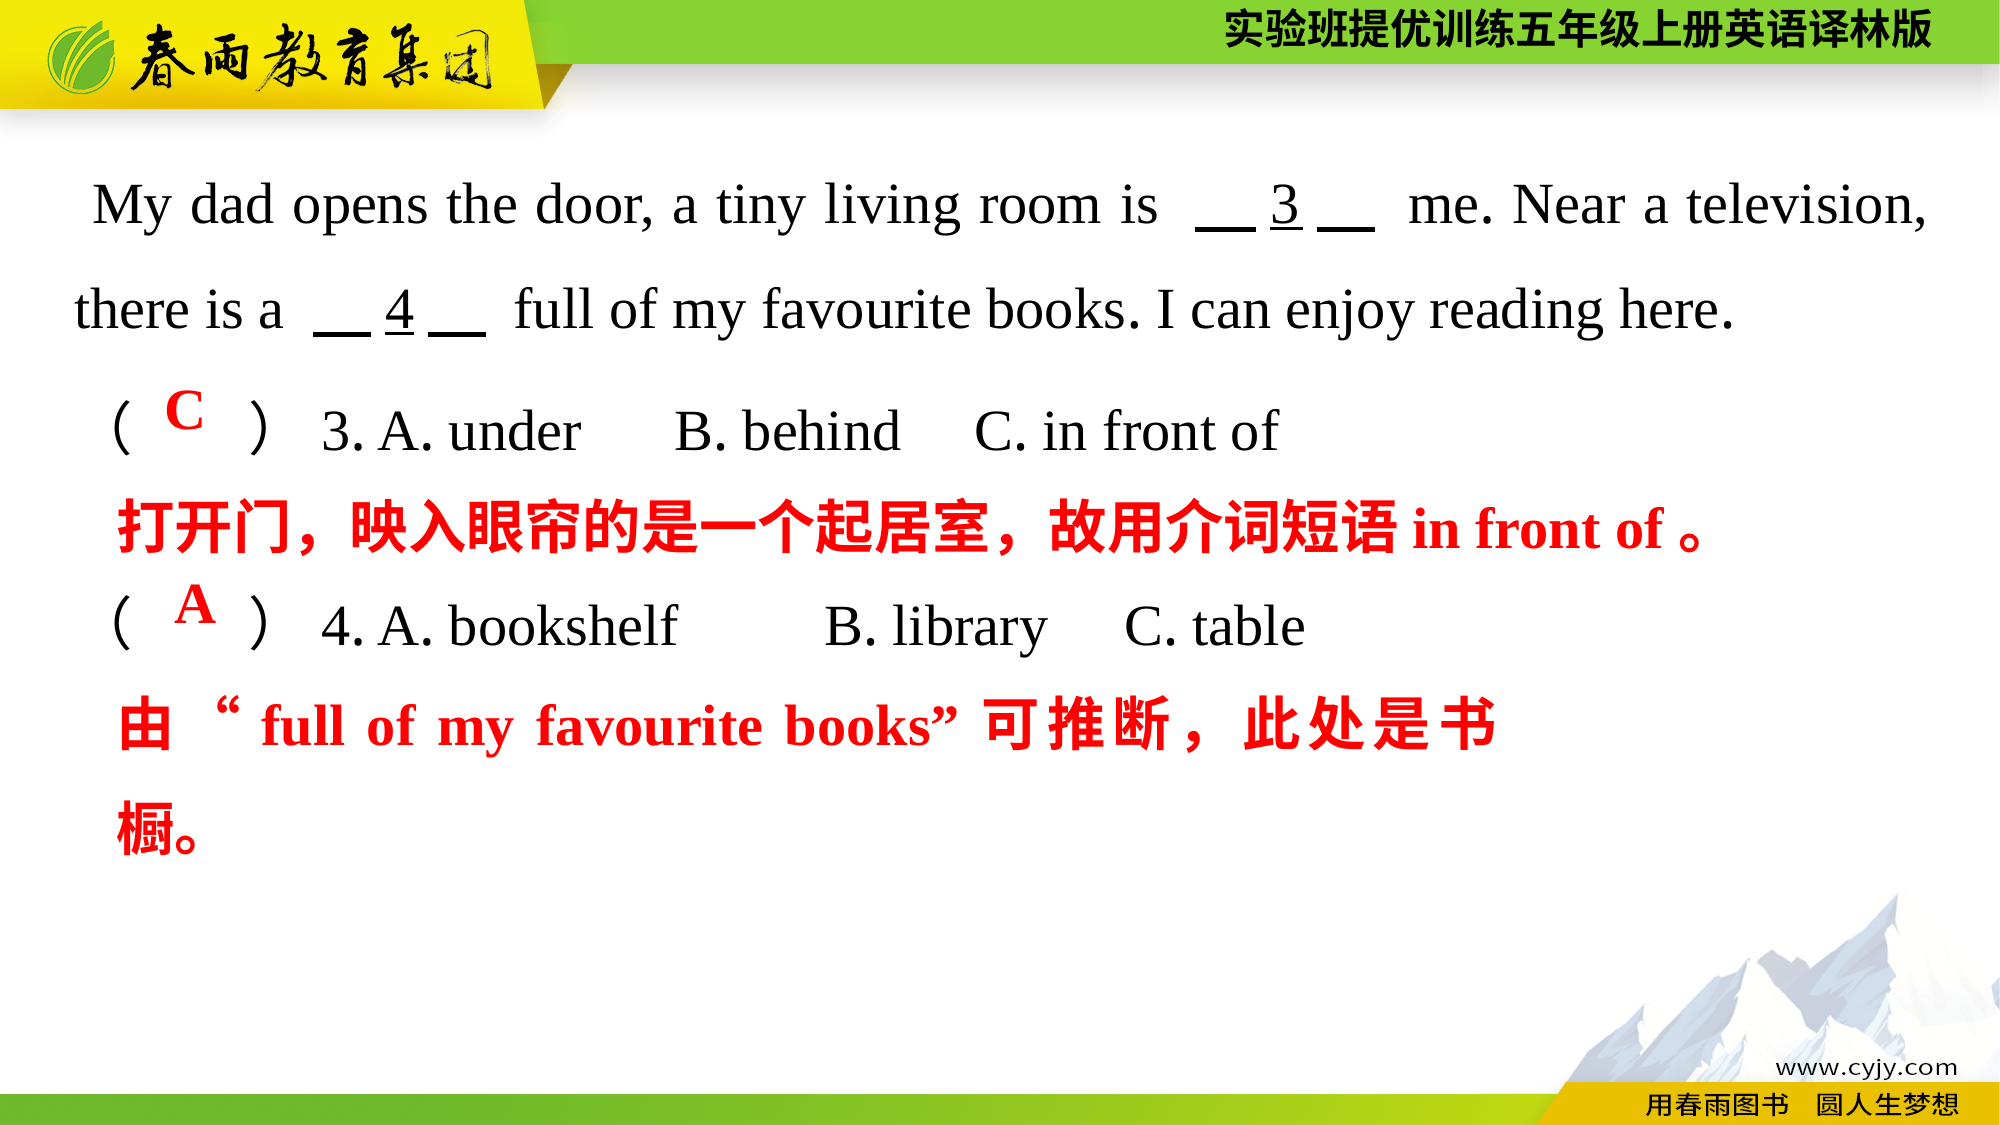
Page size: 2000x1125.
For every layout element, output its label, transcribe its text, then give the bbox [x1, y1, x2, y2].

text_box 由“full of my favourite books”可推断，此处是书橱。 [102, 645, 1512, 870]
picture [0, 0, 2000, 1125]
text_box C [149, 363, 222, 449]
list My dad opens the door, a tiny living room is 3 me. Near a television, there is a 4 full of my favourite books. I can enjoy reading here. [59, 122, 1944, 349]
text_box A [159, 558, 232, 643]
text_box 打开门，映入眼帘的是一个起居室，故用介词短语in front of。 [102, 447, 1827, 568]
text_box （ ）3. A. under B. behind C. in front of （ ）4. A. bookshelf B. library C. table [59, 349, 1944, 755]
